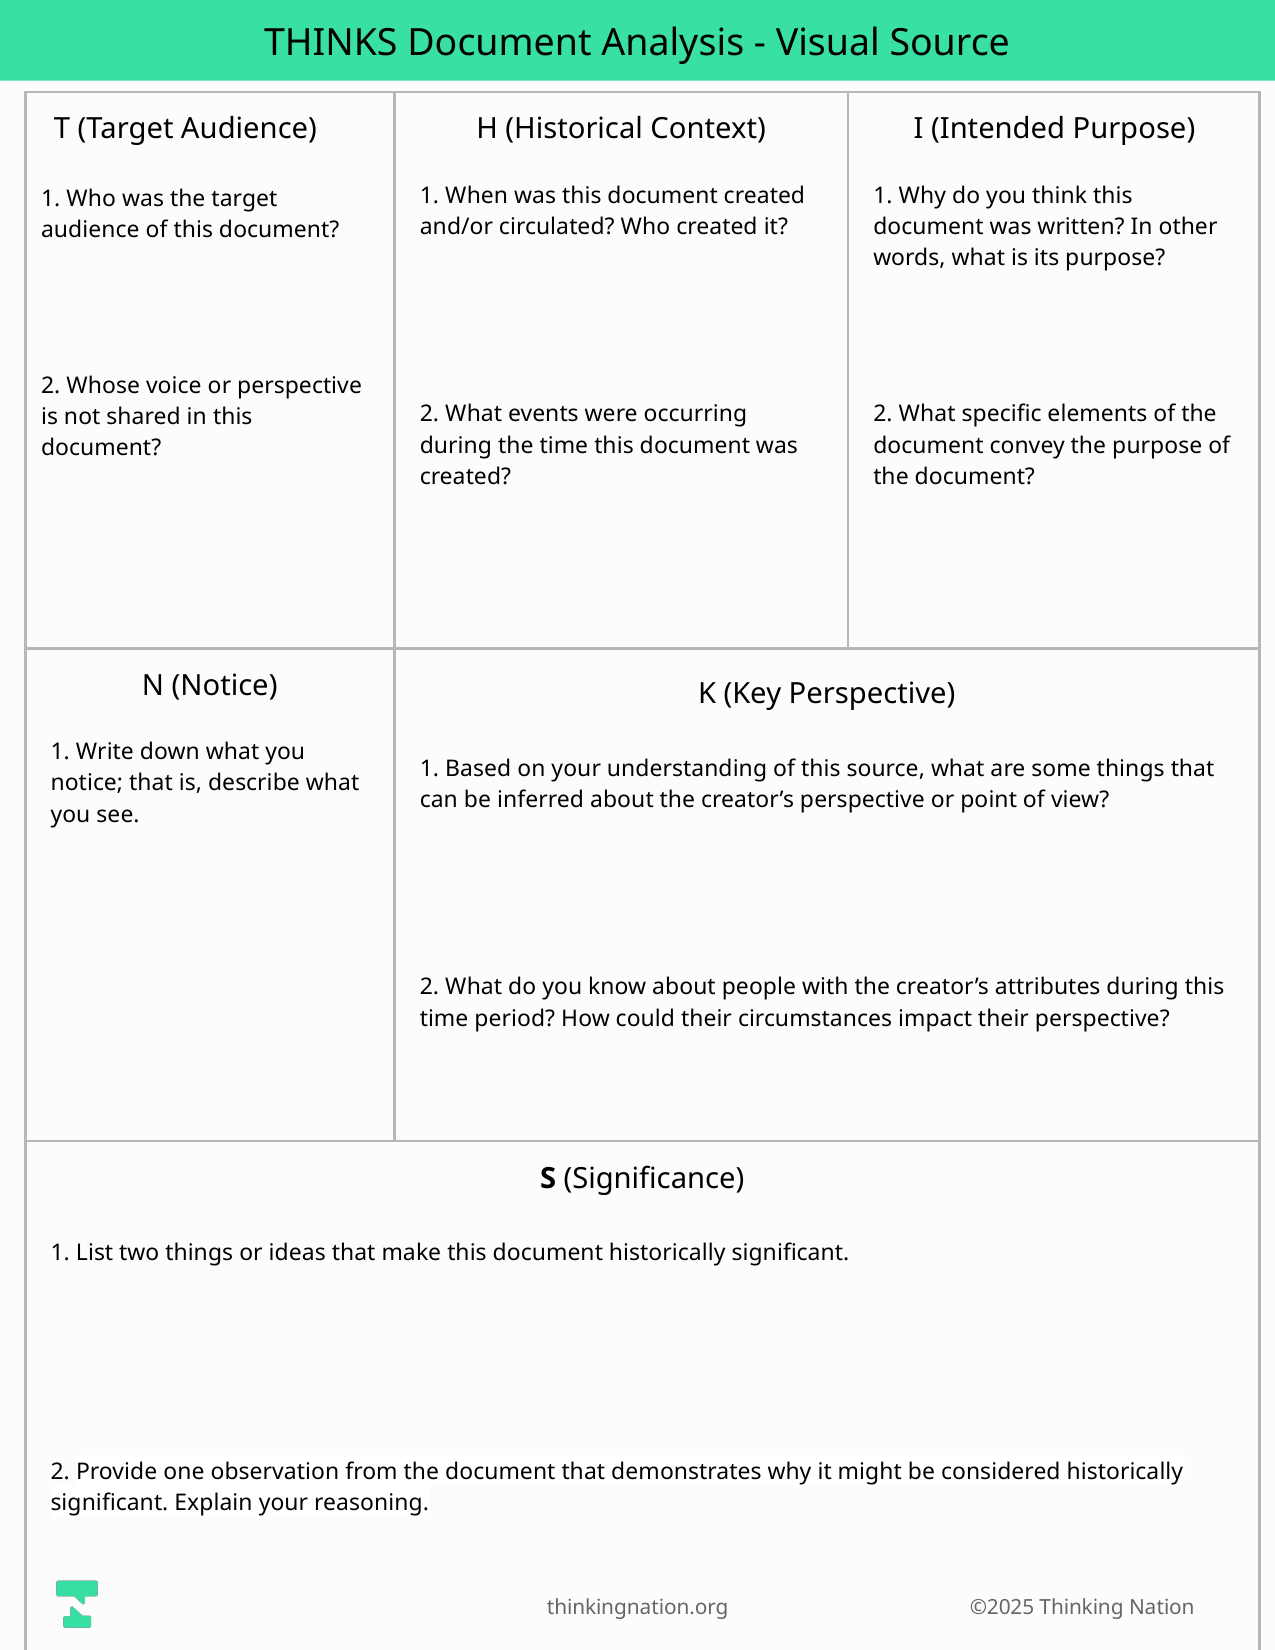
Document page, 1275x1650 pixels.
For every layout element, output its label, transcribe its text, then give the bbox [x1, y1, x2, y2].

table_header I (Intended Purpose) 1. Why do you think this document was written? In other words, what is its purpose? 2. What specific elements of the document convey the purpose of the document? [849, 93, 1258, 647]
table_cell S (Significance) 1. List two things or ideas that make this document historically significant. 2. Provide one observation from the document that demonstrates why it might be considered historically significant. Explain your reasoning. [27, 1142, 1258, 1650]
table_header T (Target Audience) 1. Who was the target audience of this document? 2. Whose voice or perspective is not shared in this document? [27, 93, 393, 647]
table_cell N (Notice) 1. Write down what you notice; that is, describe what you see. [27, 650, 393, 1140]
table_cell K (Key Perspective) 1. Based on your understanding of this source, what are some things that can be inferred about the creator’s perspective or point of view? 2. What do you know about people with the creator’s attributes during this time period? How could their circumstances impact their perspective? [396, 650, 1258, 1140]
text_box THINKS Document Analysis - Visual Source [0, 0, 1275, 81]
text_box thinkingnation.org [486, 1579, 789, 1630]
picture [44, 1571, 110, 1637]
text_box ©2025 Thinking Nation [907, 1579, 1210, 1630]
table_header H (Historical Context) 1. When was this document created and/or circulated? Who created it? 2. What events were occurring during the time this document was created? [396, 93, 847, 647]
